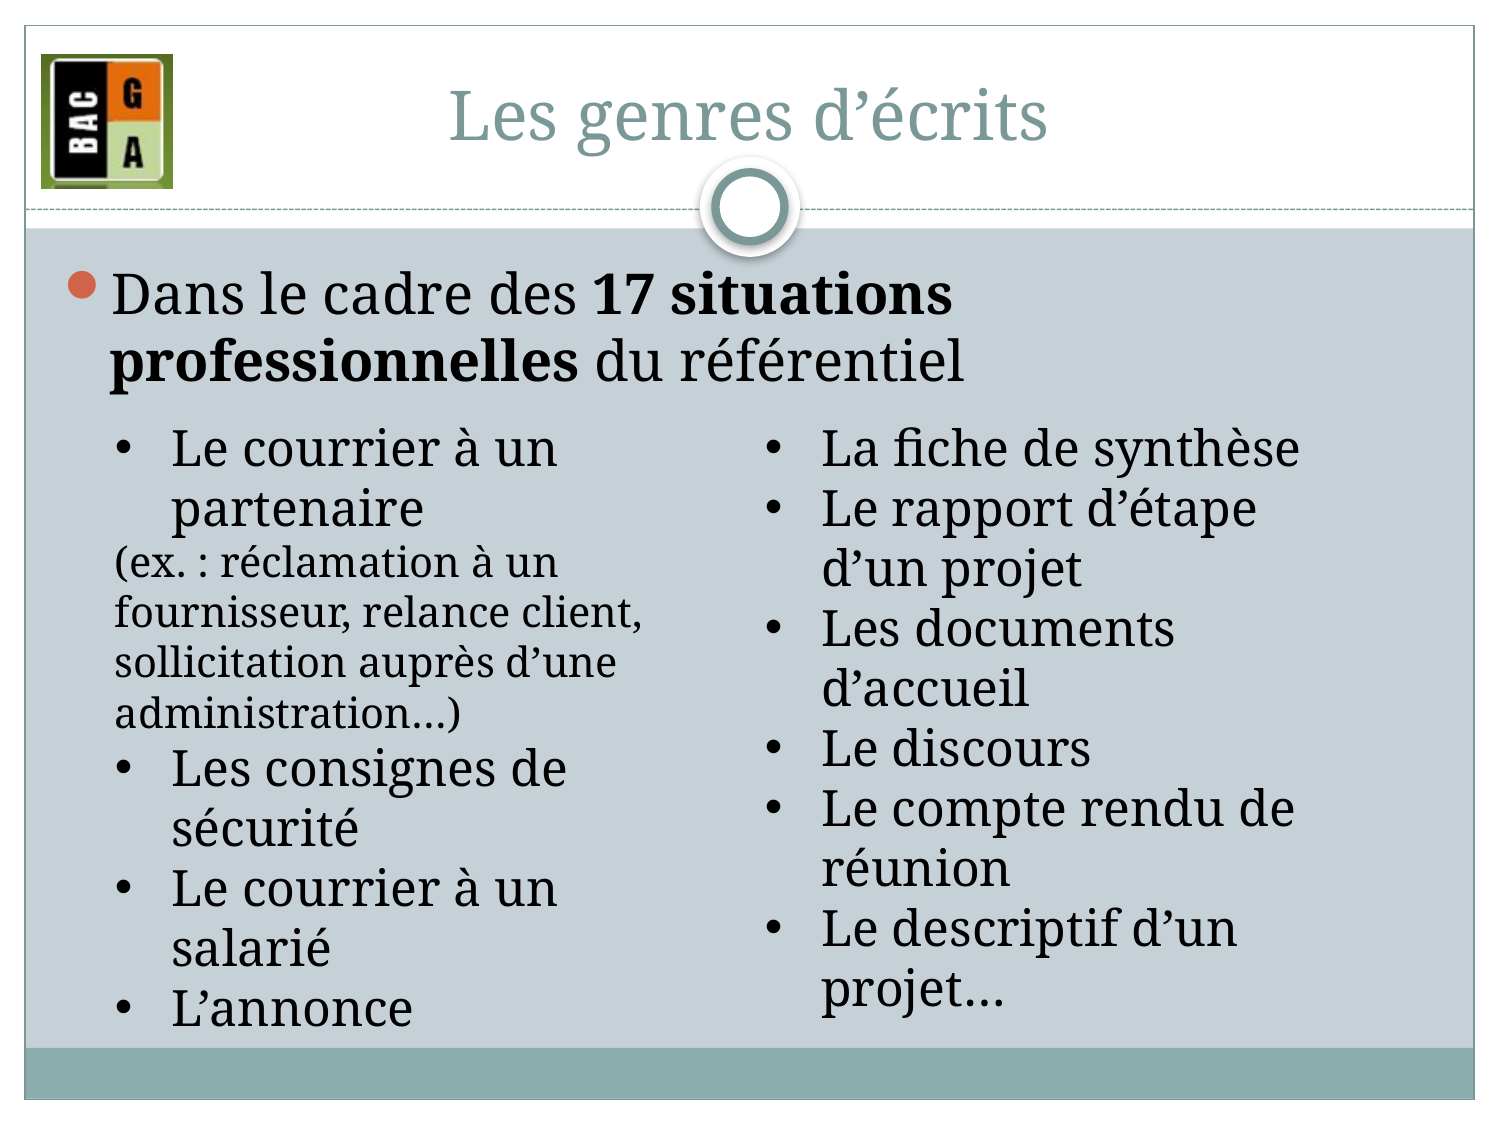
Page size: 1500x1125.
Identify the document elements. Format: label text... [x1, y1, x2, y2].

title Les genres d’écrits [49, 37, 1450, 162]
list Dans le cadre des 17 situations professionnelles du référentiel [49, 250, 1445, 1001]
text_box Le courrier à un partenaire (ex. : réclamation à un fournisseur, relance client, sollicitation auprès d’une administration…) Les consignes de sécurité Le courrier à un salarié L’annonce [100, 408, 703, 1044]
text_box La fiche de synthèse Le rapport d’étape d’un projet Les documents d’accueil Le discours Le compte rendu de réunion Le descriptif d’un projet… [750, 408, 1353, 1024]
picture [41, 54, 173, 190]
